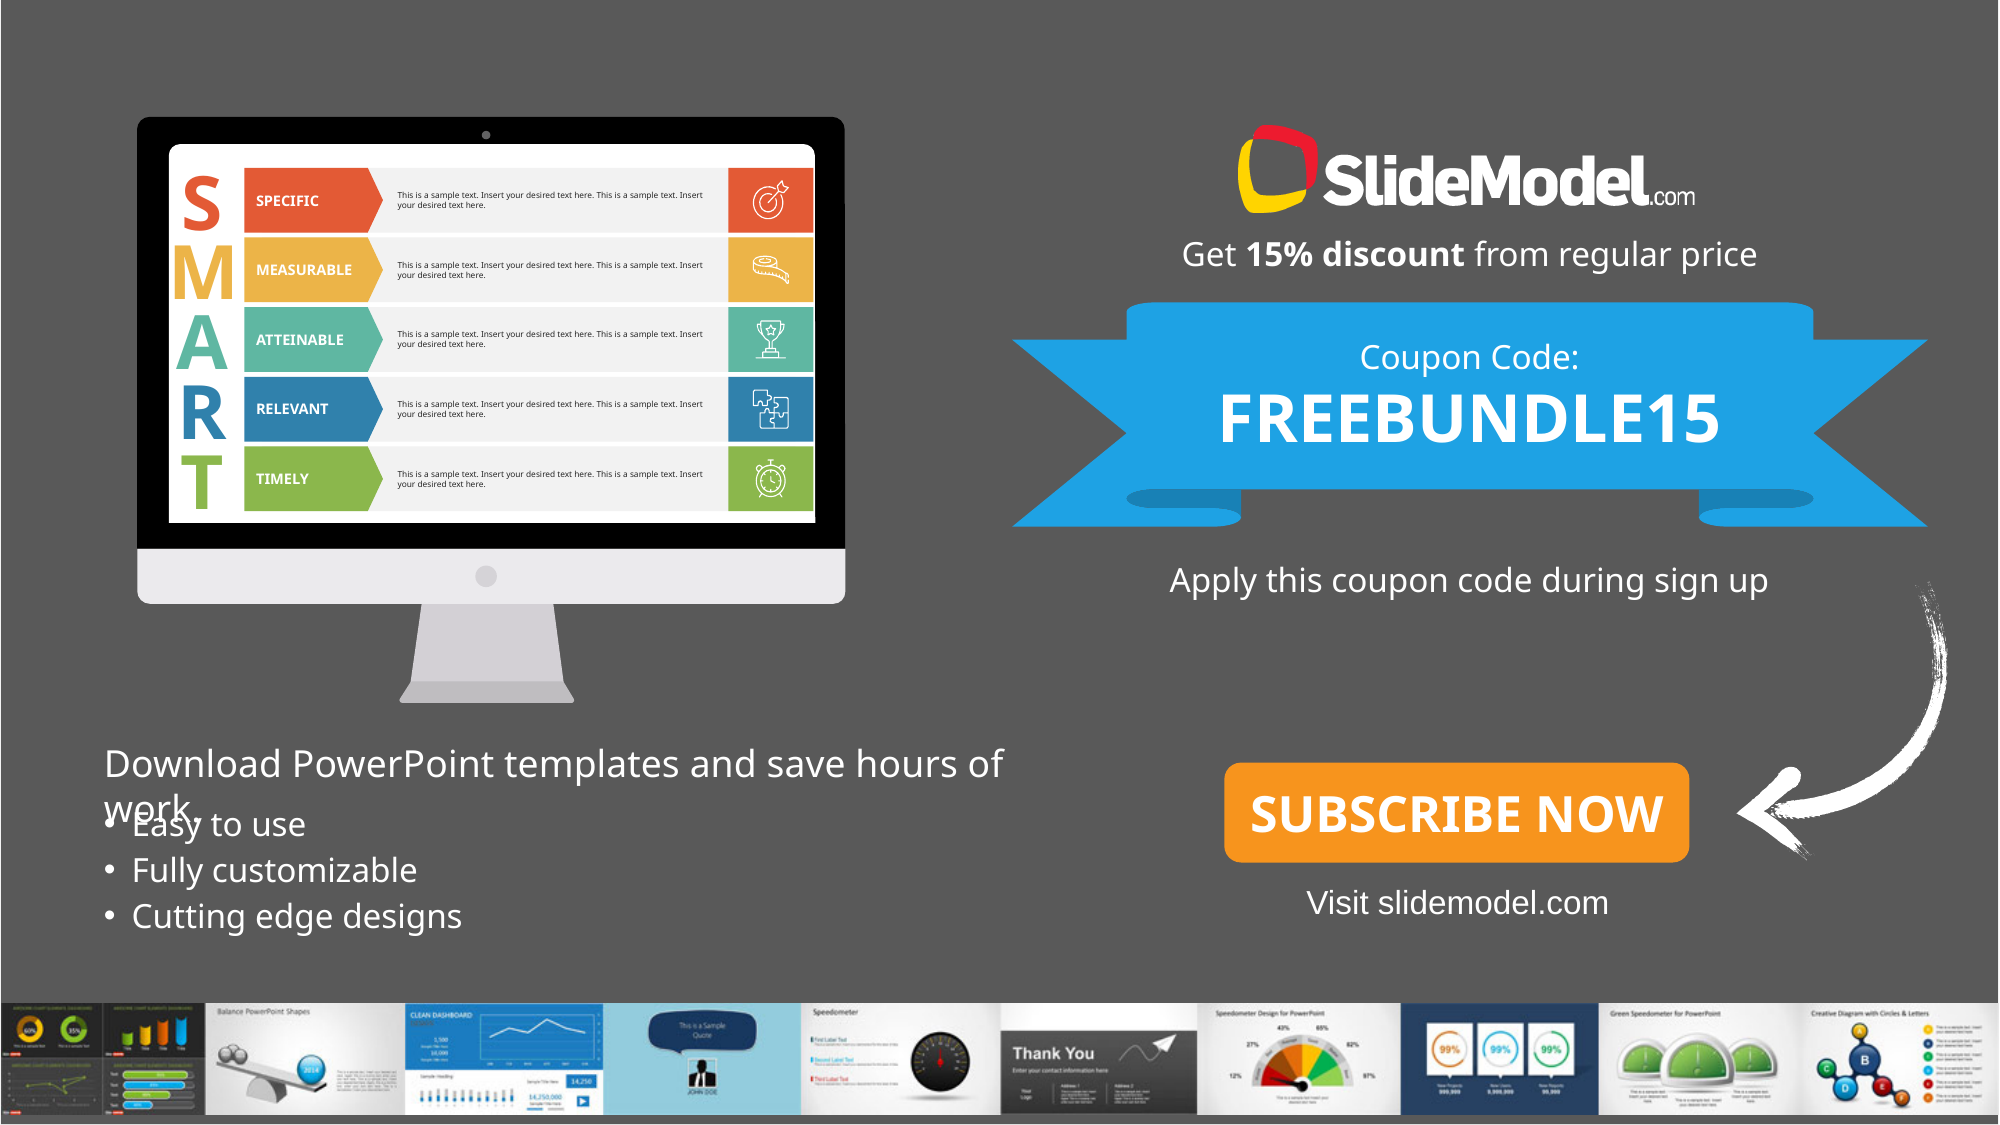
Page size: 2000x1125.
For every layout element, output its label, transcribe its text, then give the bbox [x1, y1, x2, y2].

text_box Apply this coupon code during sign up [1129, 551, 1811, 607]
text_box Visit slidemodel.com [1247, 874, 1669, 928]
text_box Coupon Code: FREEBUNDLE15 [1173, 328, 1767, 464]
picture [1237, 125, 1695, 213]
text_box Easy to use Fully customizable Cutting edge designs [88, 838, 863, 943]
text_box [136, 116, 846, 704]
text_box SUBSCRIBE NOW [1222, 760, 1692, 865]
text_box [168, 167, 814, 512]
text_box [0, 0, 2000, 1003]
text_box [1928, 587, 1937, 601]
picture [0, 1003, 1999, 1115]
text_box [1012, 302, 1928, 527]
text_box [1736, 594, 1948, 861]
text_box Download PowerPoint templates and save hours of work. [88, 732, 1059, 838]
text_box Get 15% discount from regular price [1058, 225, 1882, 281]
